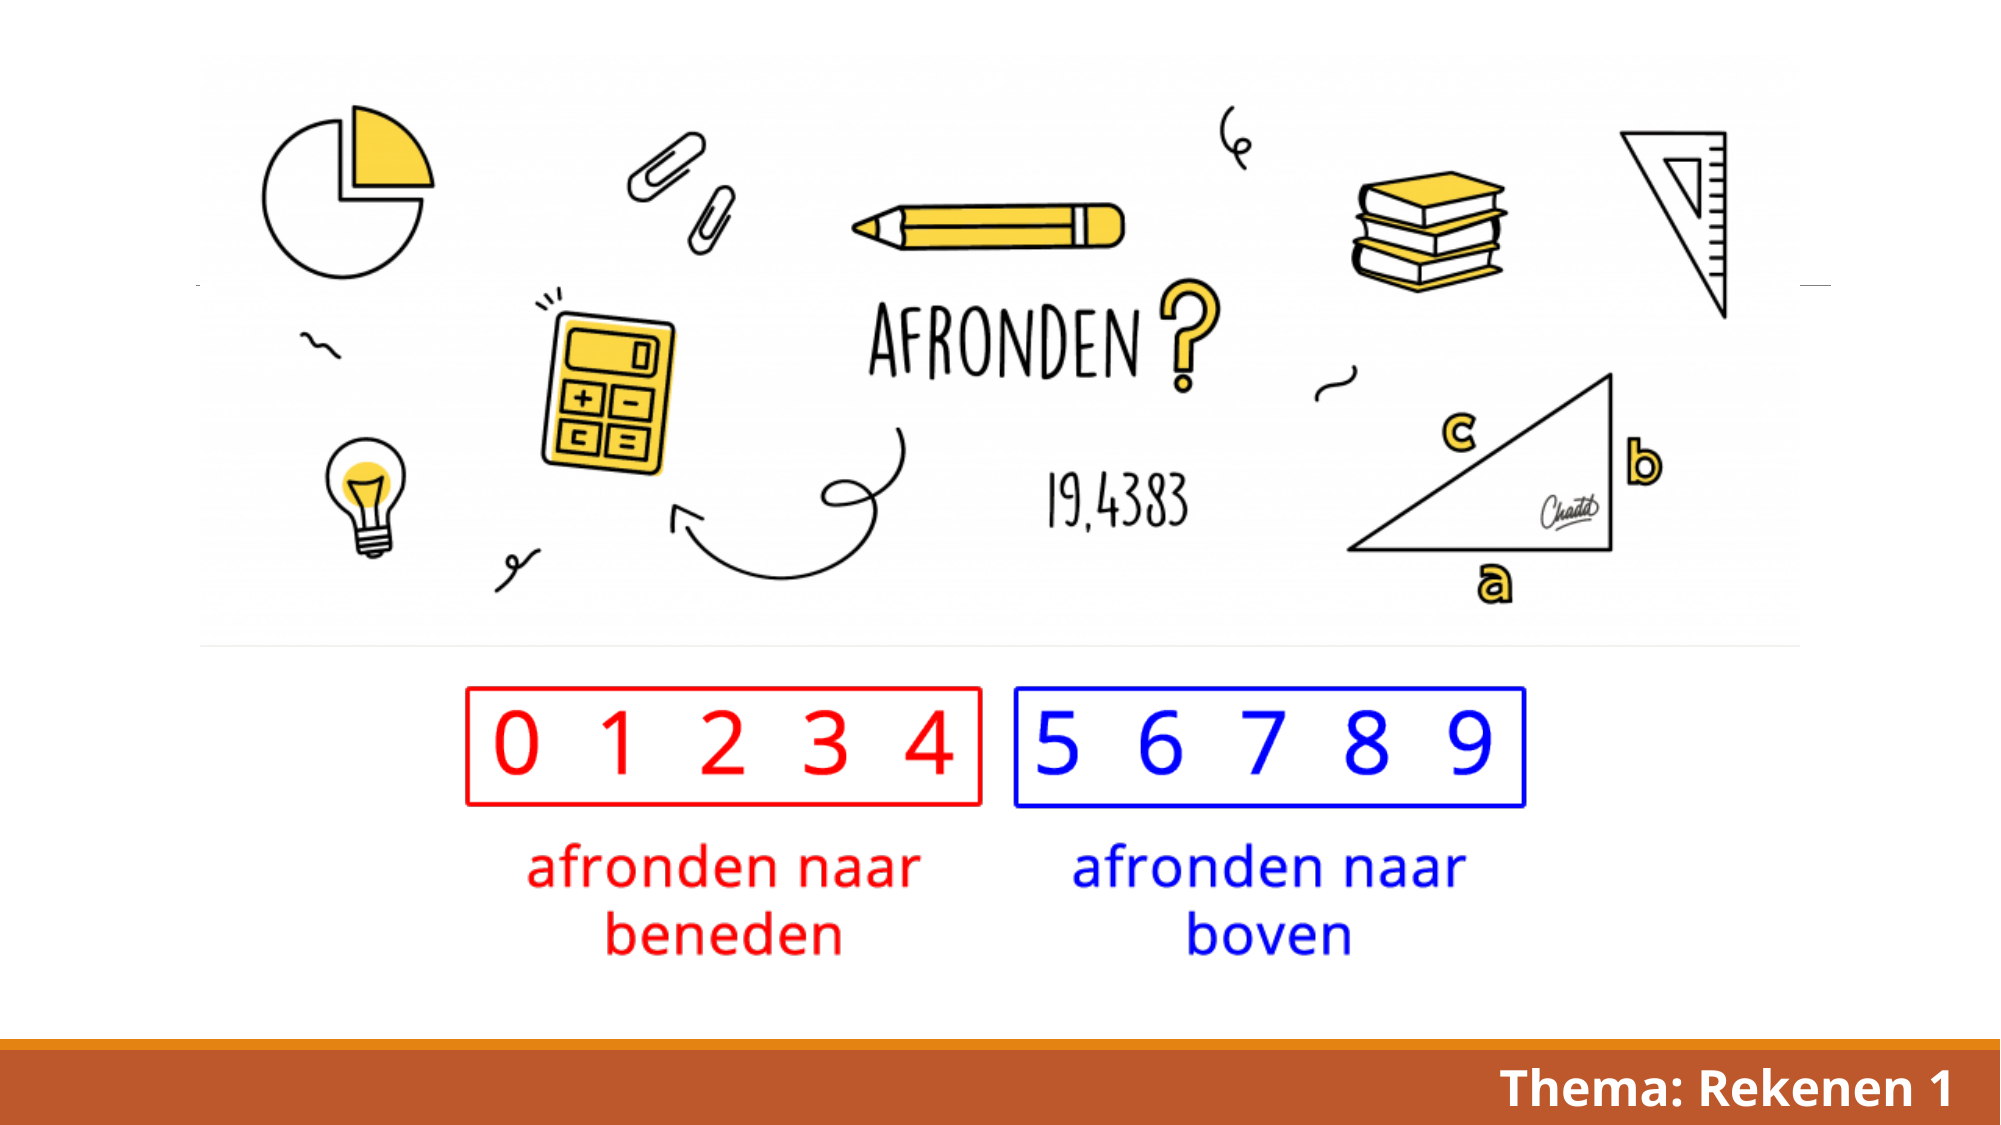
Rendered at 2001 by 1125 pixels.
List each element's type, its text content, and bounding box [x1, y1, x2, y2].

picture [199, 53, 1801, 648]
picture [452, 673, 1548, 988]
text_box Thema: Rekenen 1 [1470, 1049, 1985, 1124]
